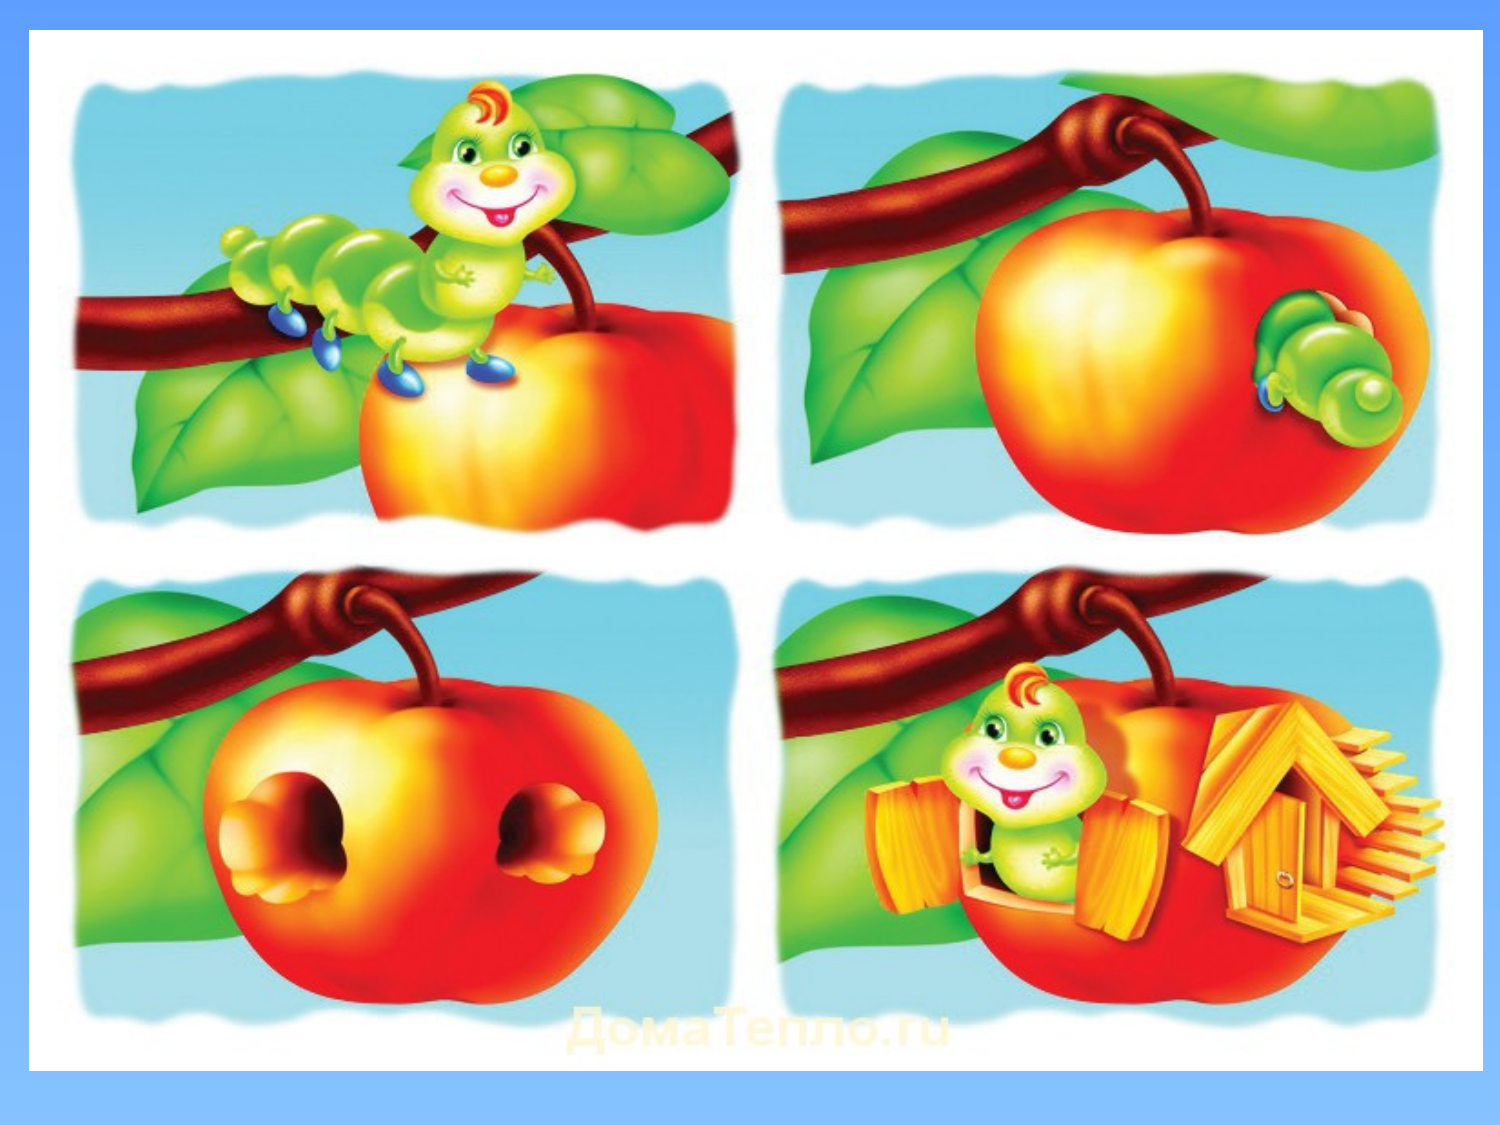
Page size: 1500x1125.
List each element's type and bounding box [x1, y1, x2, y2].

picture [29, 30, 1483, 1071]
